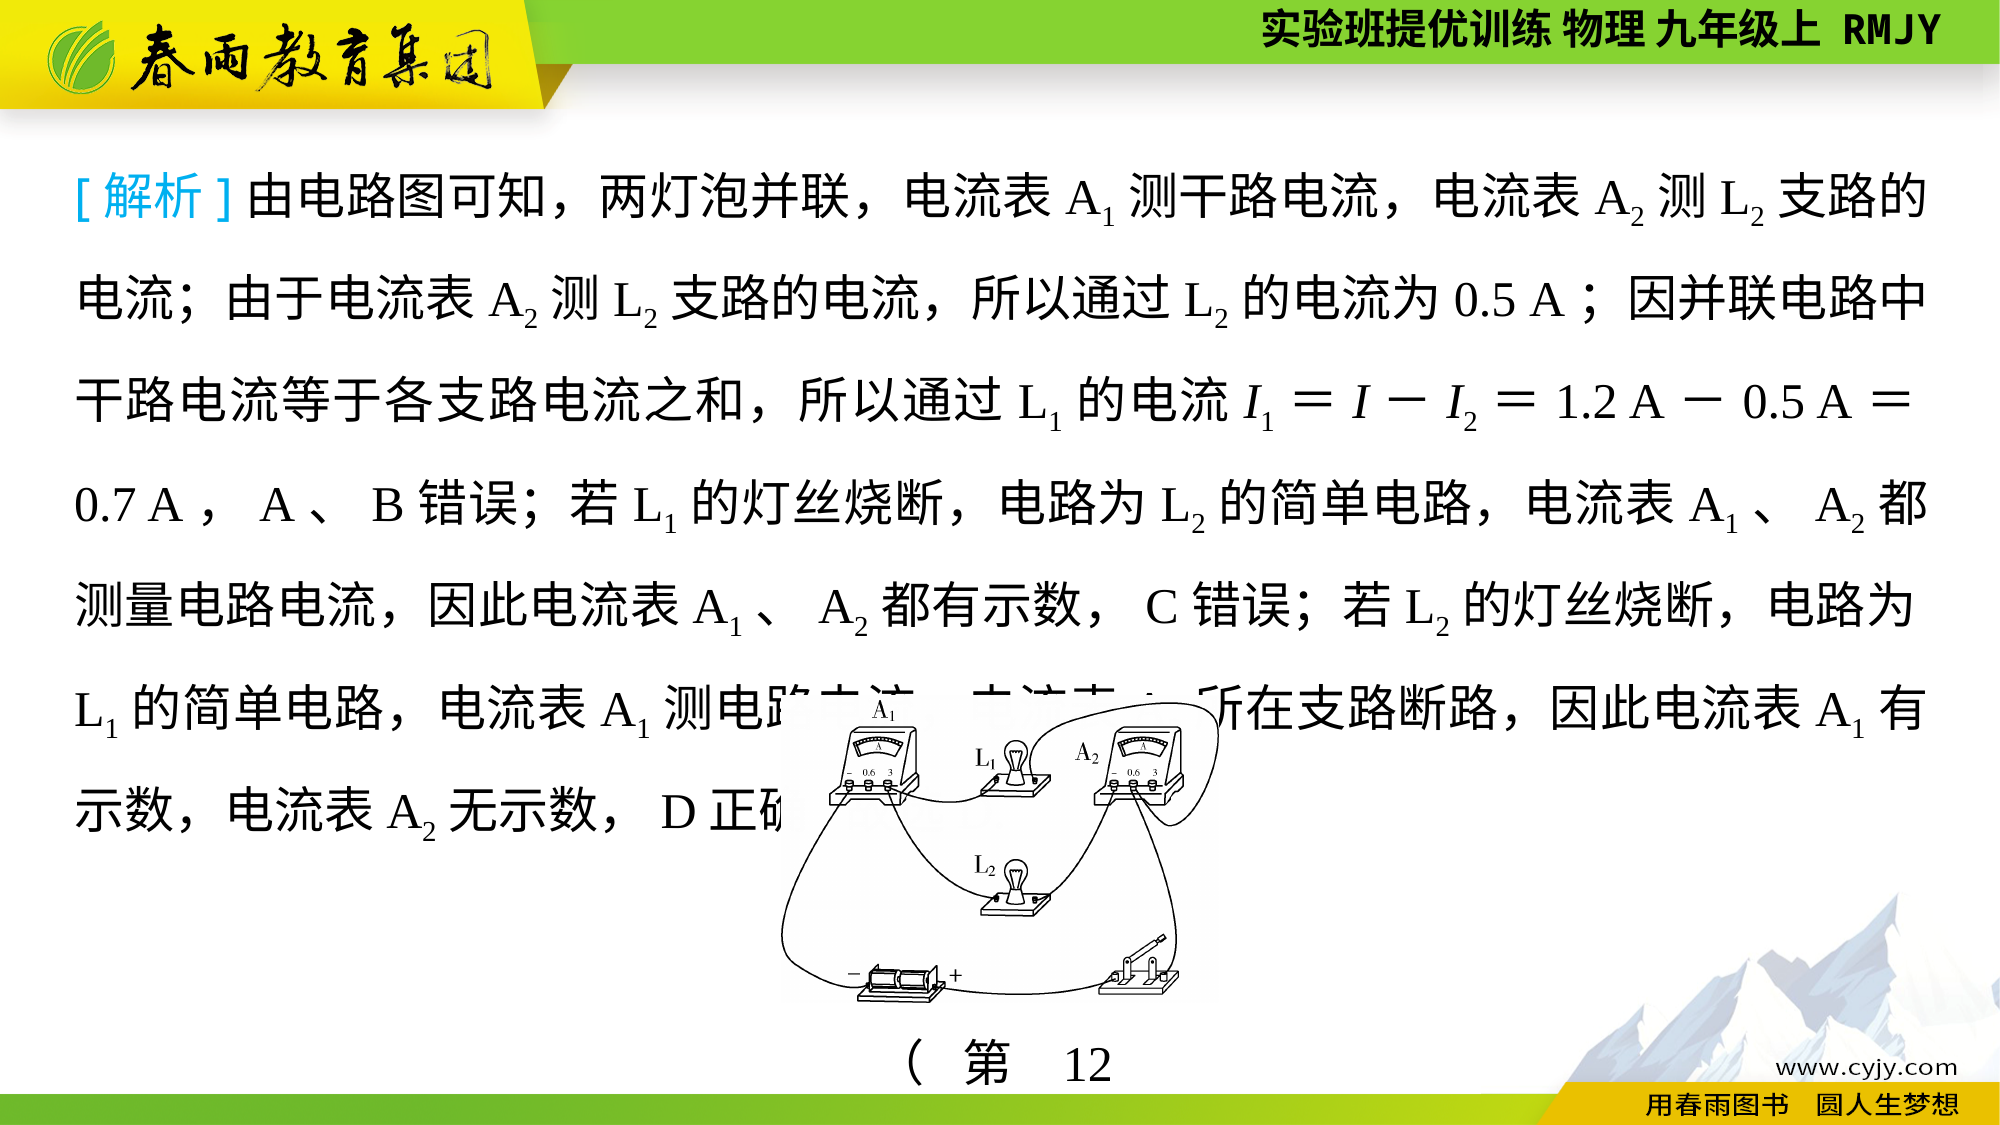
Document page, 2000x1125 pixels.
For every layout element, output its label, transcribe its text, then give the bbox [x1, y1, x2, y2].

text_box （第12题） [859, 1011, 1140, 1099]
list [解析]由电路图可知，两灯泡并联，电流表A1测干路电流，电流表A2测L2支路的电流；由于电流表A2测L2支路的电流，所以通过L2的电流为0.5 A；因并联电路中干路电流等于各支路电流之和，所以通过L1的电流I1＝I－I2＝1.2 A－0.5 A＝0.7 A，A、B错误；若L1的灯丝烧断，电路为L2的简单电路，电流表A1、A2都测量电路电流，因此电流表A1、A2都有示数，C错误；若L2的灯丝烧断，电路为L1的简单电路，电流表A1测电路电流，电流表A2所在支路断路，因此电流表A1有示数，电流表A2无示数，D正确.故选D. [59, 122, 1944, 763]
picture [0, 0, 2000, 1125]
